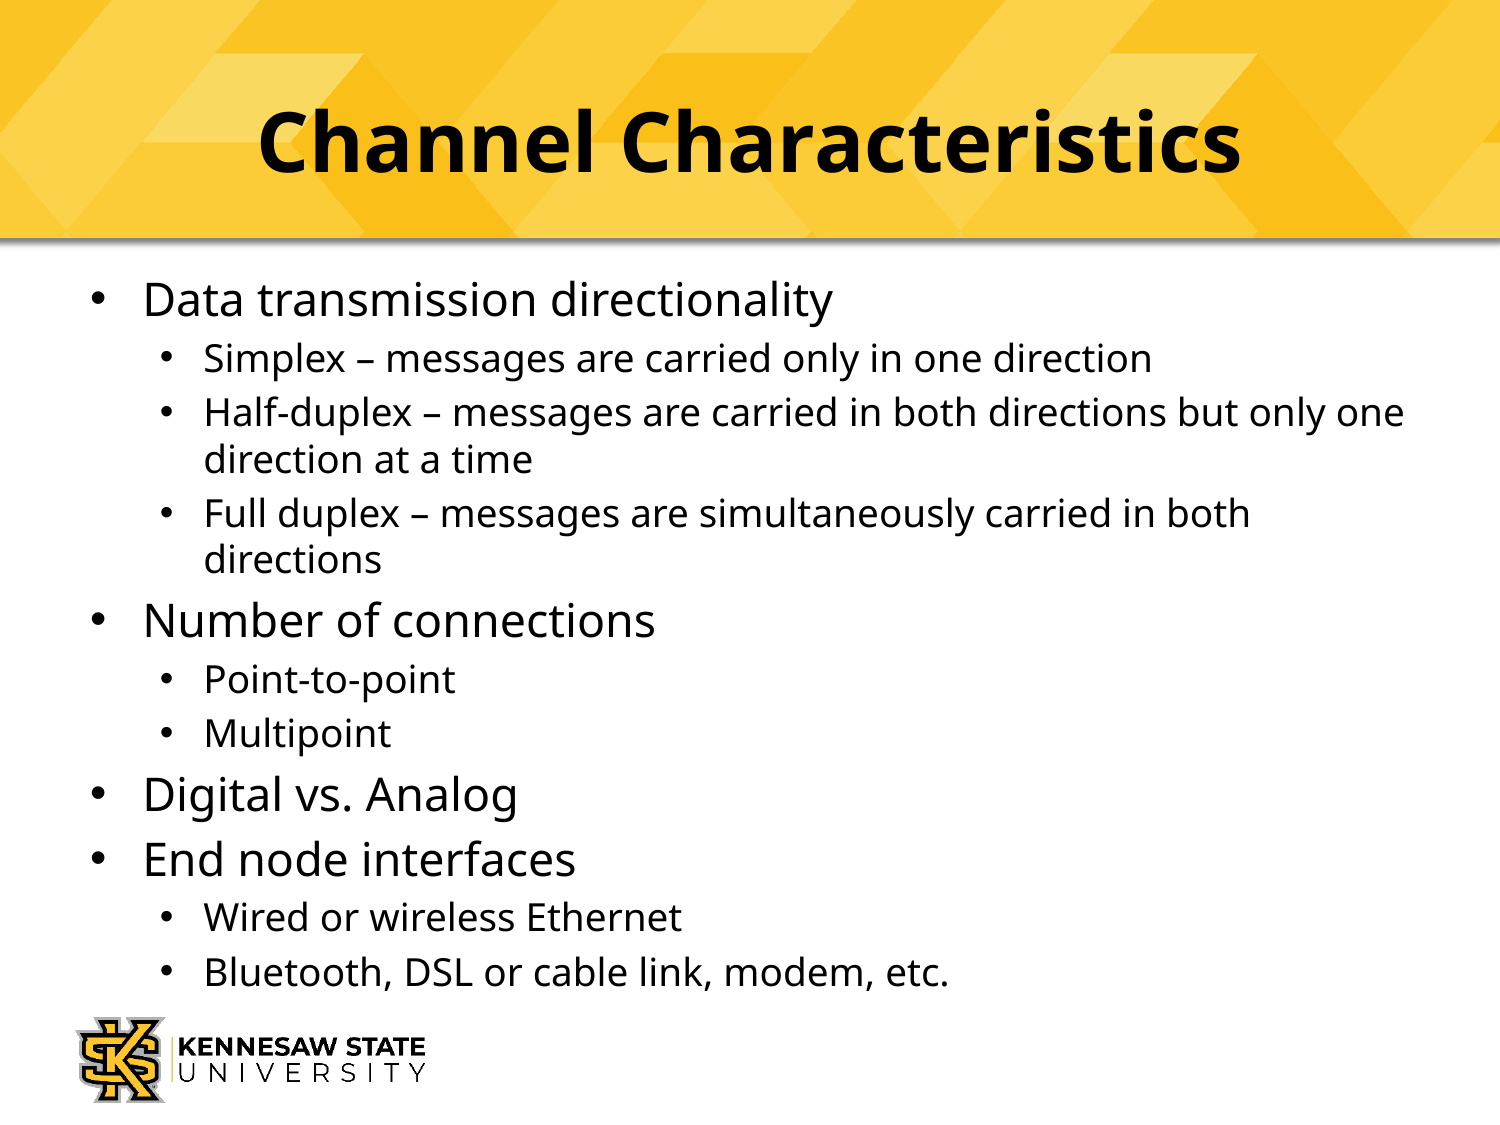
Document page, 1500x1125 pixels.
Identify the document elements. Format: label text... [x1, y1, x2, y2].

picture [75, 1017, 425, 1103]
title Channel Characteristics [75, 45, 1425, 233]
list Data transmission directionality Simplex – messages are carried only in one direction Half-duplex – messages are carried in both directions but only one direction at a time Full duplex – messages are simultaneously carried in both directions Number of connections Point-to-point Multipoint Digital vs. Analog End node interfaces Wired or wireless Ethernet Bluetooth, DSL or cable link, modem, etc. [75, 262, 1425, 1005]
picture [0, 0, 1500, 251]
